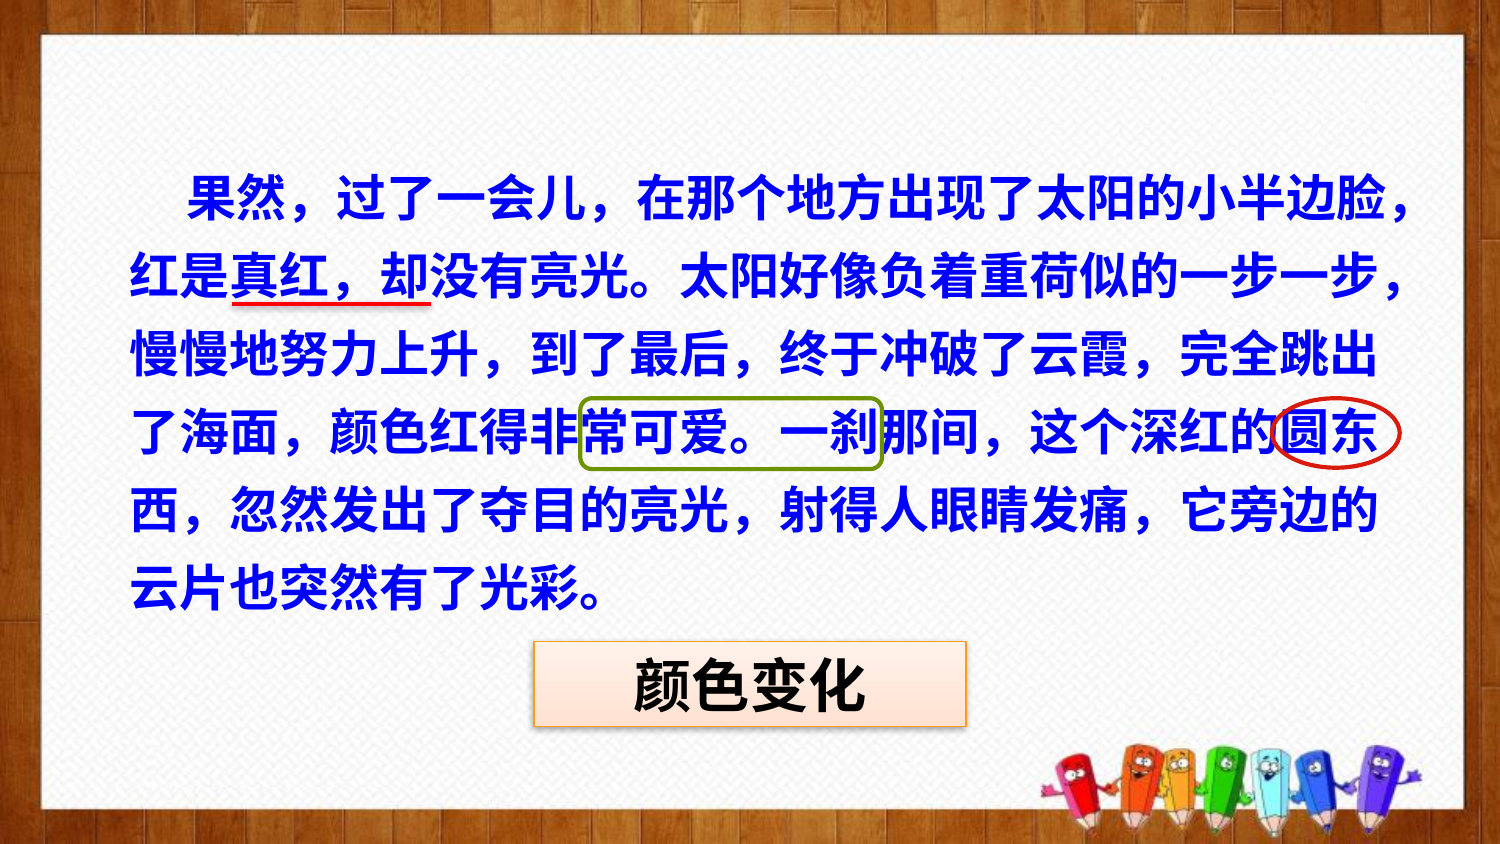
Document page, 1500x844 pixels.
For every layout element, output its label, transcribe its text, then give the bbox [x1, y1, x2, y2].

text_box 颜色变化 [533, 641, 967, 727]
text_box 果然，过了一会儿，在那个地方出现了太阳的小半边脸，红是真红，却没有亮光。太阳好像负着重荷似的一步一步，慢慢地努力上升，到了最后，终于冲破了云霞，完全跳出了海面，颜色红得非常可爱。一刹那间，这个深红的圆东西，忽然发出了夺目的亮光，射得人眼睛发痛，它旁边的云片也突然有了光彩。 [114, 141, 1442, 624]
text_box [578, 396, 885, 472]
text_box [1269, 396, 1402, 470]
picture [0, 0, 1500, 844]
